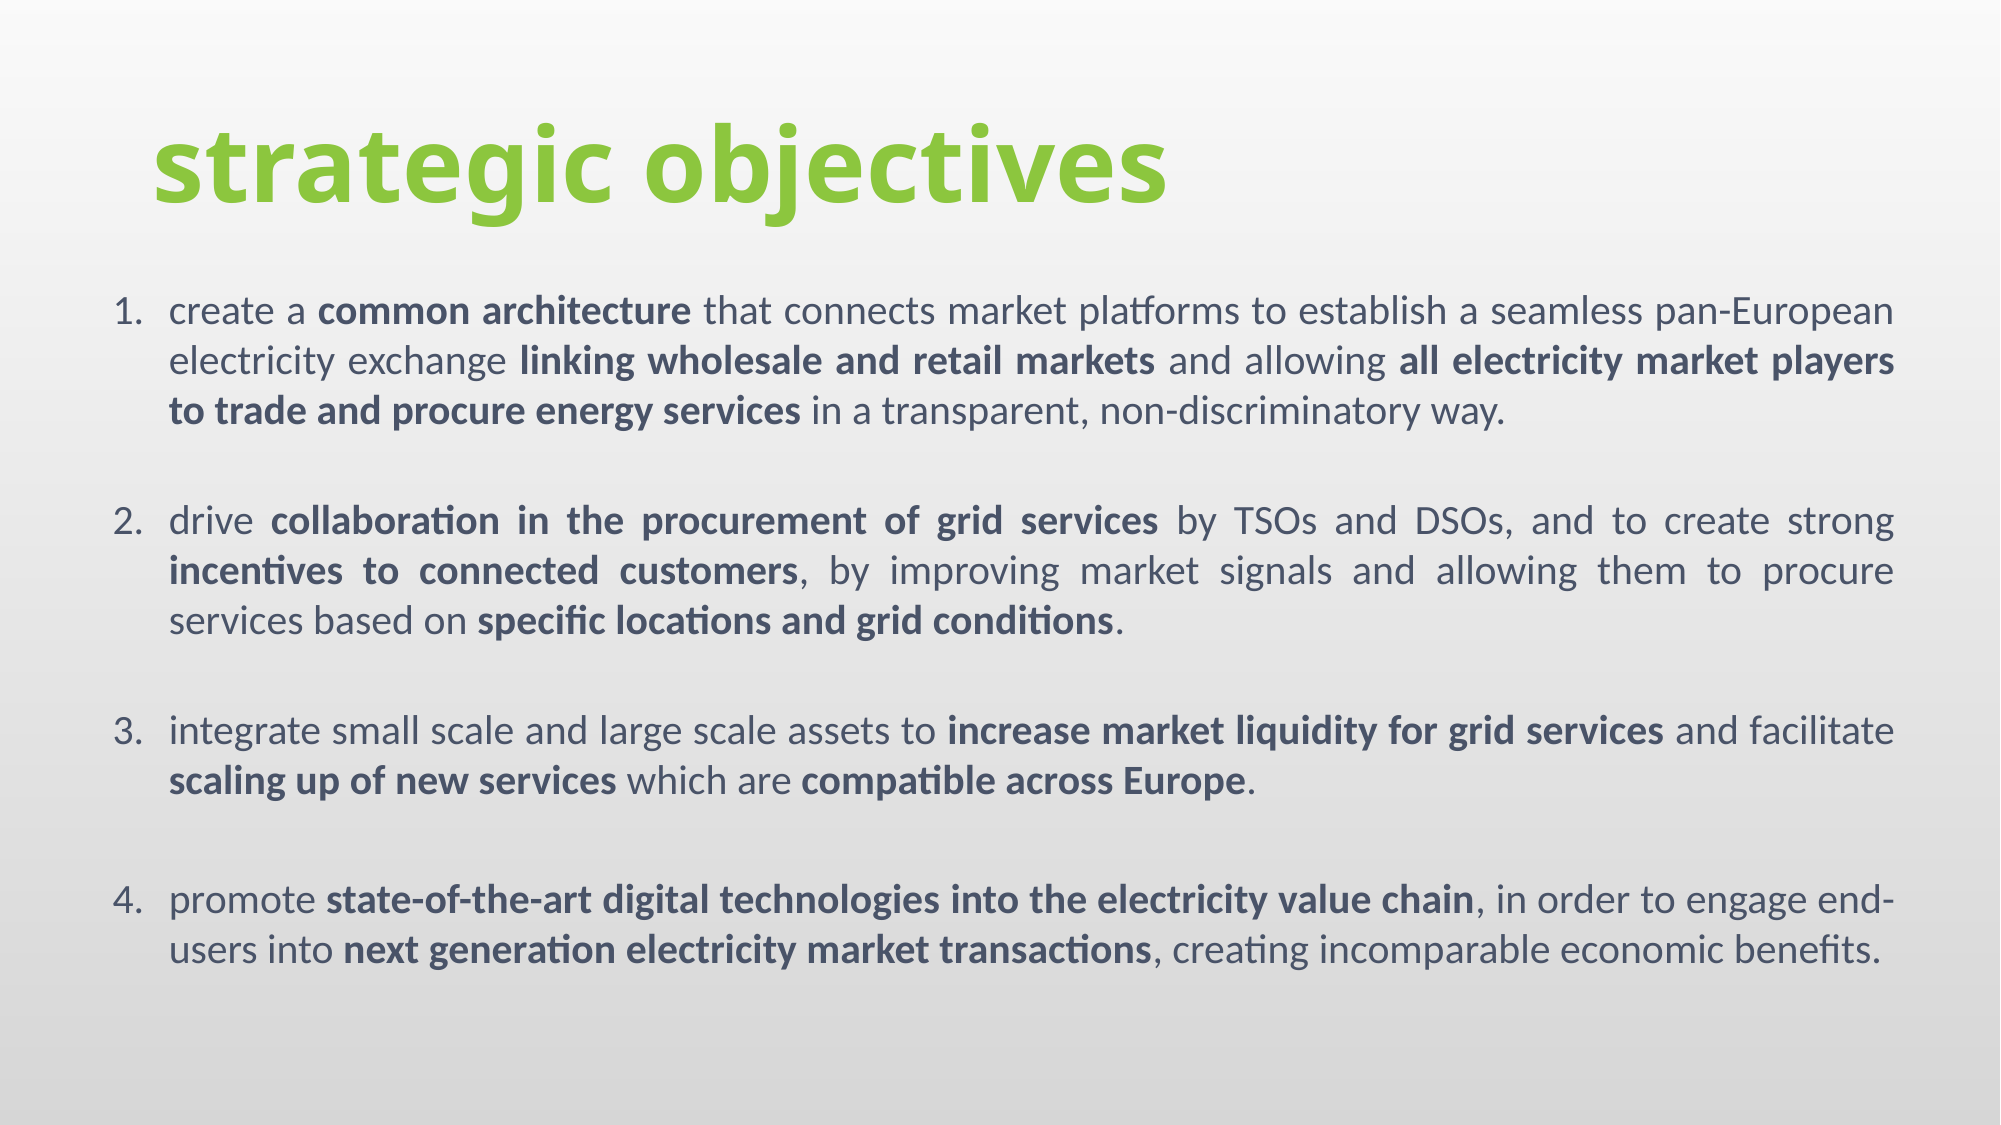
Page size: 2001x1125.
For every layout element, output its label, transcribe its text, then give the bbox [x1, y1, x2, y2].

text_box create a common architecture that connects market platforms to establish a seamless pan-European electricity exchange linking wholesale and retail markets and allowing all electricity market players to trade and procure energy services in a transparent, non-discriminatory way. drive collaboration in the procurement of grid services by TSOs and DSOs, and to create strong incentives to connected customers, by improving market signals and allowing them to procure services based on specific locations and grid conditions. integrate small scale and large scale assets to increase market liquidity for grid services and facilitate scaling up of new services which are compatible across Europe. promote state-of-the-art digital technologies into the electricity value chain, in order to engage end-users into next generation electricity market transactions, creating incomparable economic benefits. [97, 275, 1910, 979]
text_box [59, 240, 1925, 1125]
title strategic objectives [137, 59, 1863, 240]
